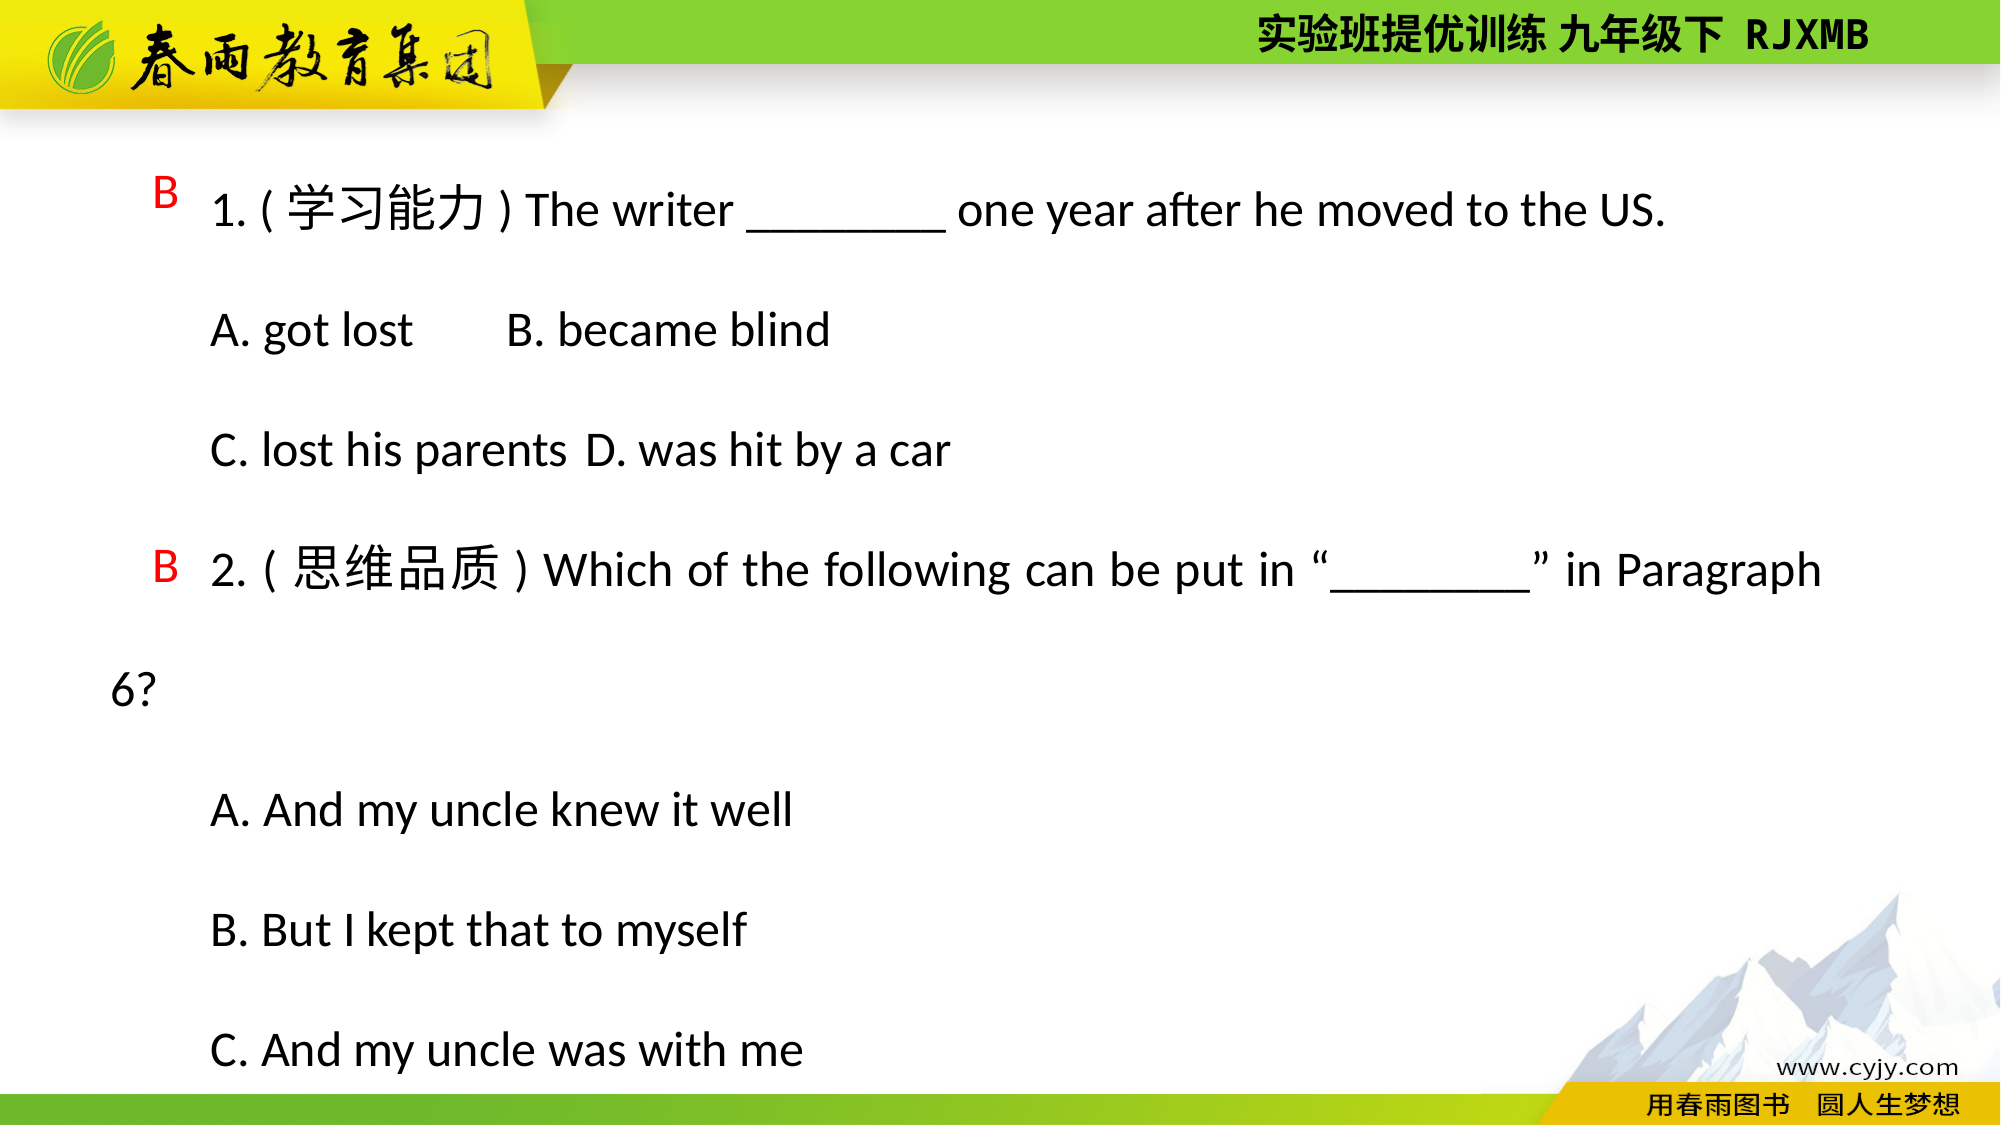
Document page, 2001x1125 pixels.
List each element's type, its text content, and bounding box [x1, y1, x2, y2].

text_box B [137, 151, 195, 227]
text_box 1. (学习能力) The writer ________ one year after he moved to the US. A. got lost B. became blind C. lost his parents D. was hit by a car 2. (思维品质) Which of the following can be put in “________” in Paragraph 6? A. And my uncle knew it well B. But I kept that to myself C. And my uncle was with me D. So I gave up trying again [95, 108, 1839, 1125]
picture [0, 0, 2001, 1125]
text_box B [137, 525, 195, 600]
